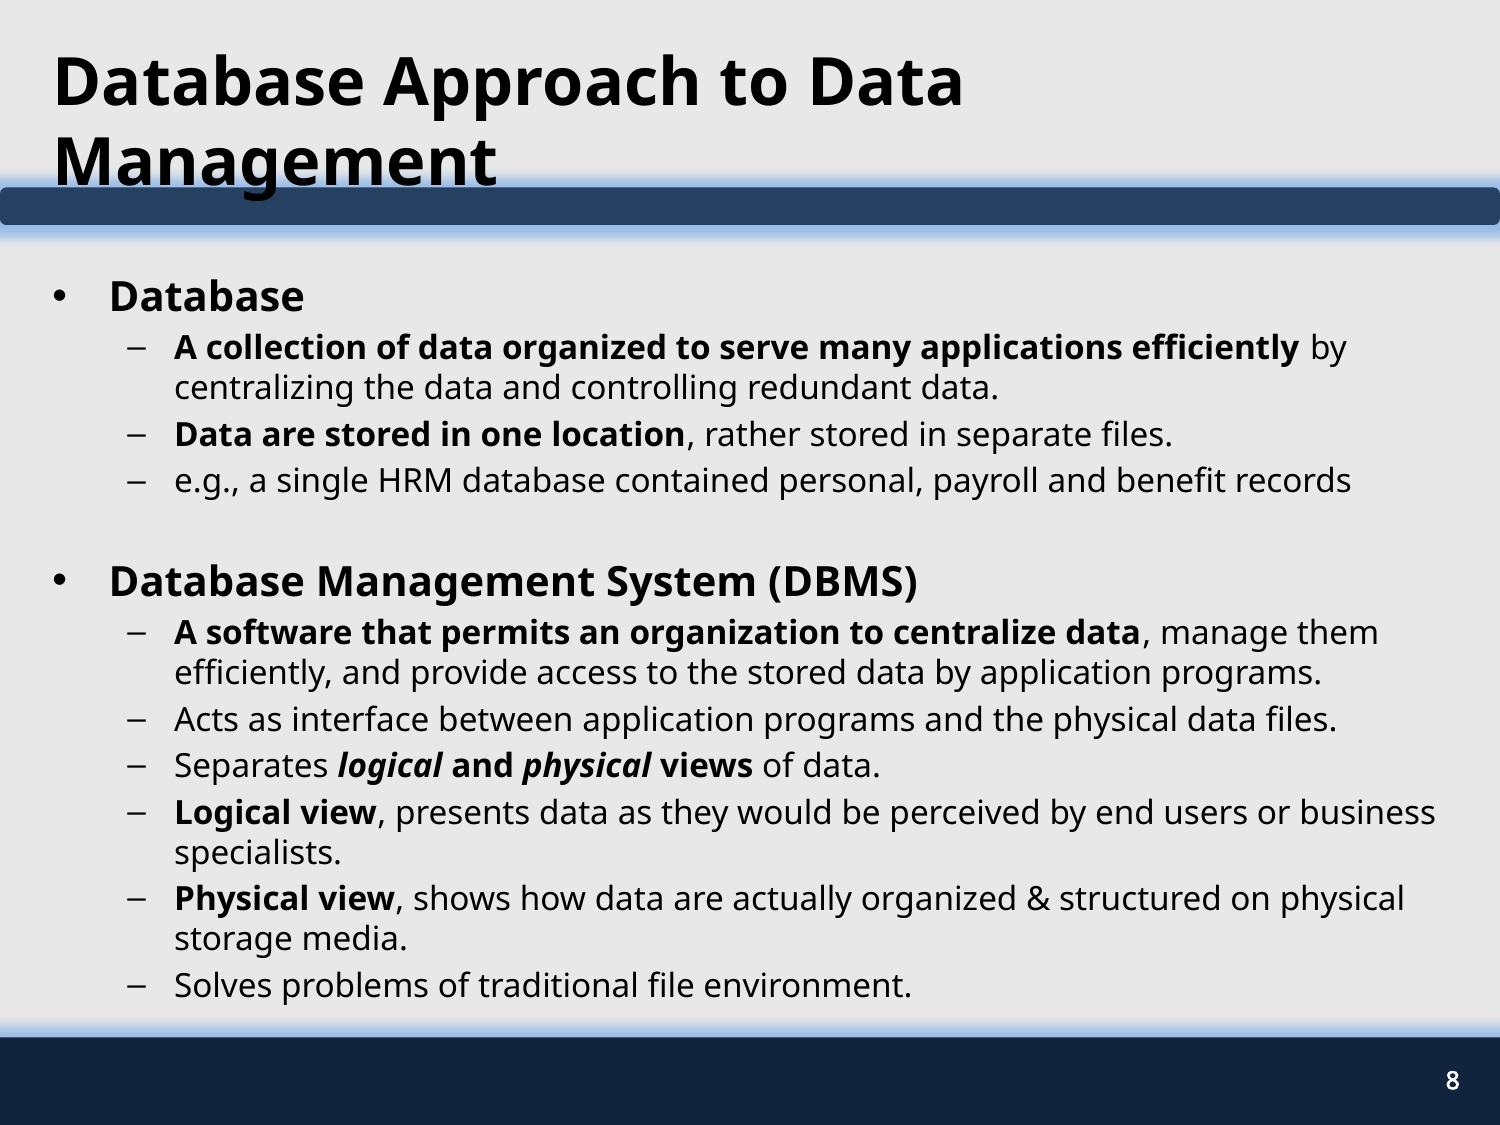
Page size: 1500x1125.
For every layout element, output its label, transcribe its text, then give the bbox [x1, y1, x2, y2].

slide_number 8 [1412, 1050, 1475, 1113]
list Database A collection of data organized to serve many applications efficiently by centralizing the data and controlling redundant data. Data are stored in one location, rather stored in separate files. e.g., a single HRM database contained personal, payroll and benefit records Database Management System (DBMS) A software that permits an organization to centralize data, manage them efficiently, and provide access to the stored data by application programs. Acts as interface between application programs and the physical data files. Separates logical and physical views of data. Logical view, presents data as they would be perceived by end users or business specialists. Physical view, shows how data are actually organized & structured on physical storage media. Solves problems of traditional file environment. [37, 262, 1475, 1013]
title Database Approach to Data Management [37, 62, 1338, 176]
